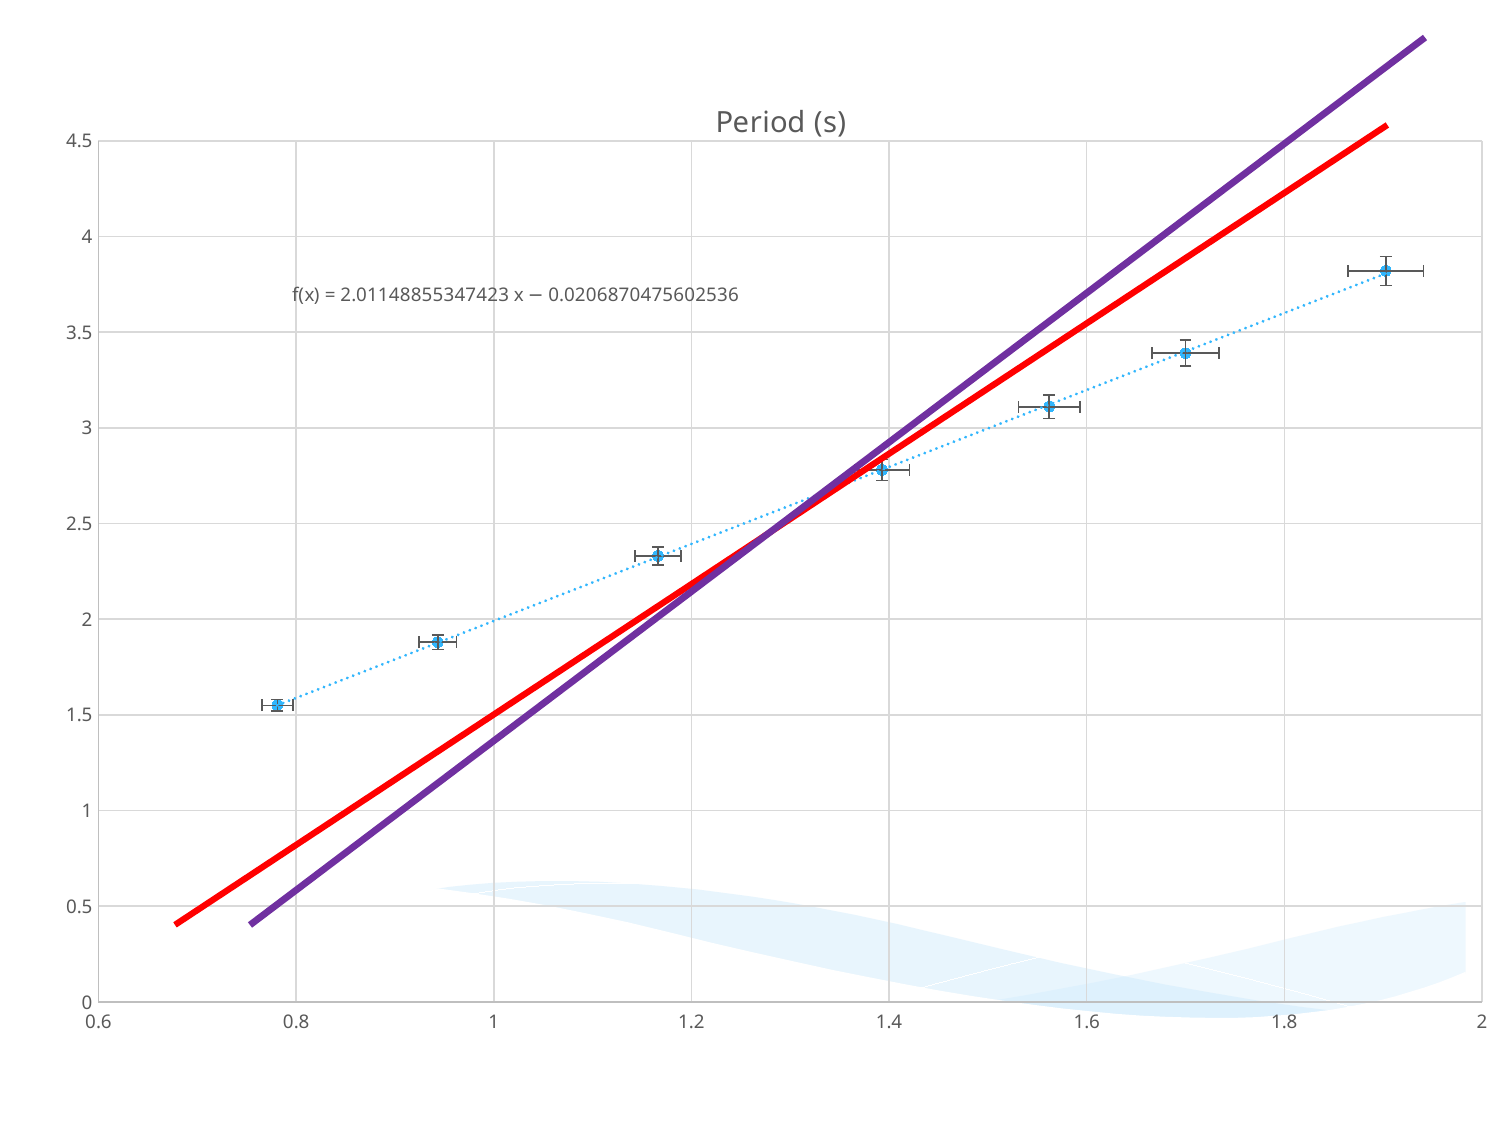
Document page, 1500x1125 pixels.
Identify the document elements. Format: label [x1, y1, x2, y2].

chart [49, 64, 1500, 1051]
text_box [249, 37, 1426, 926]
